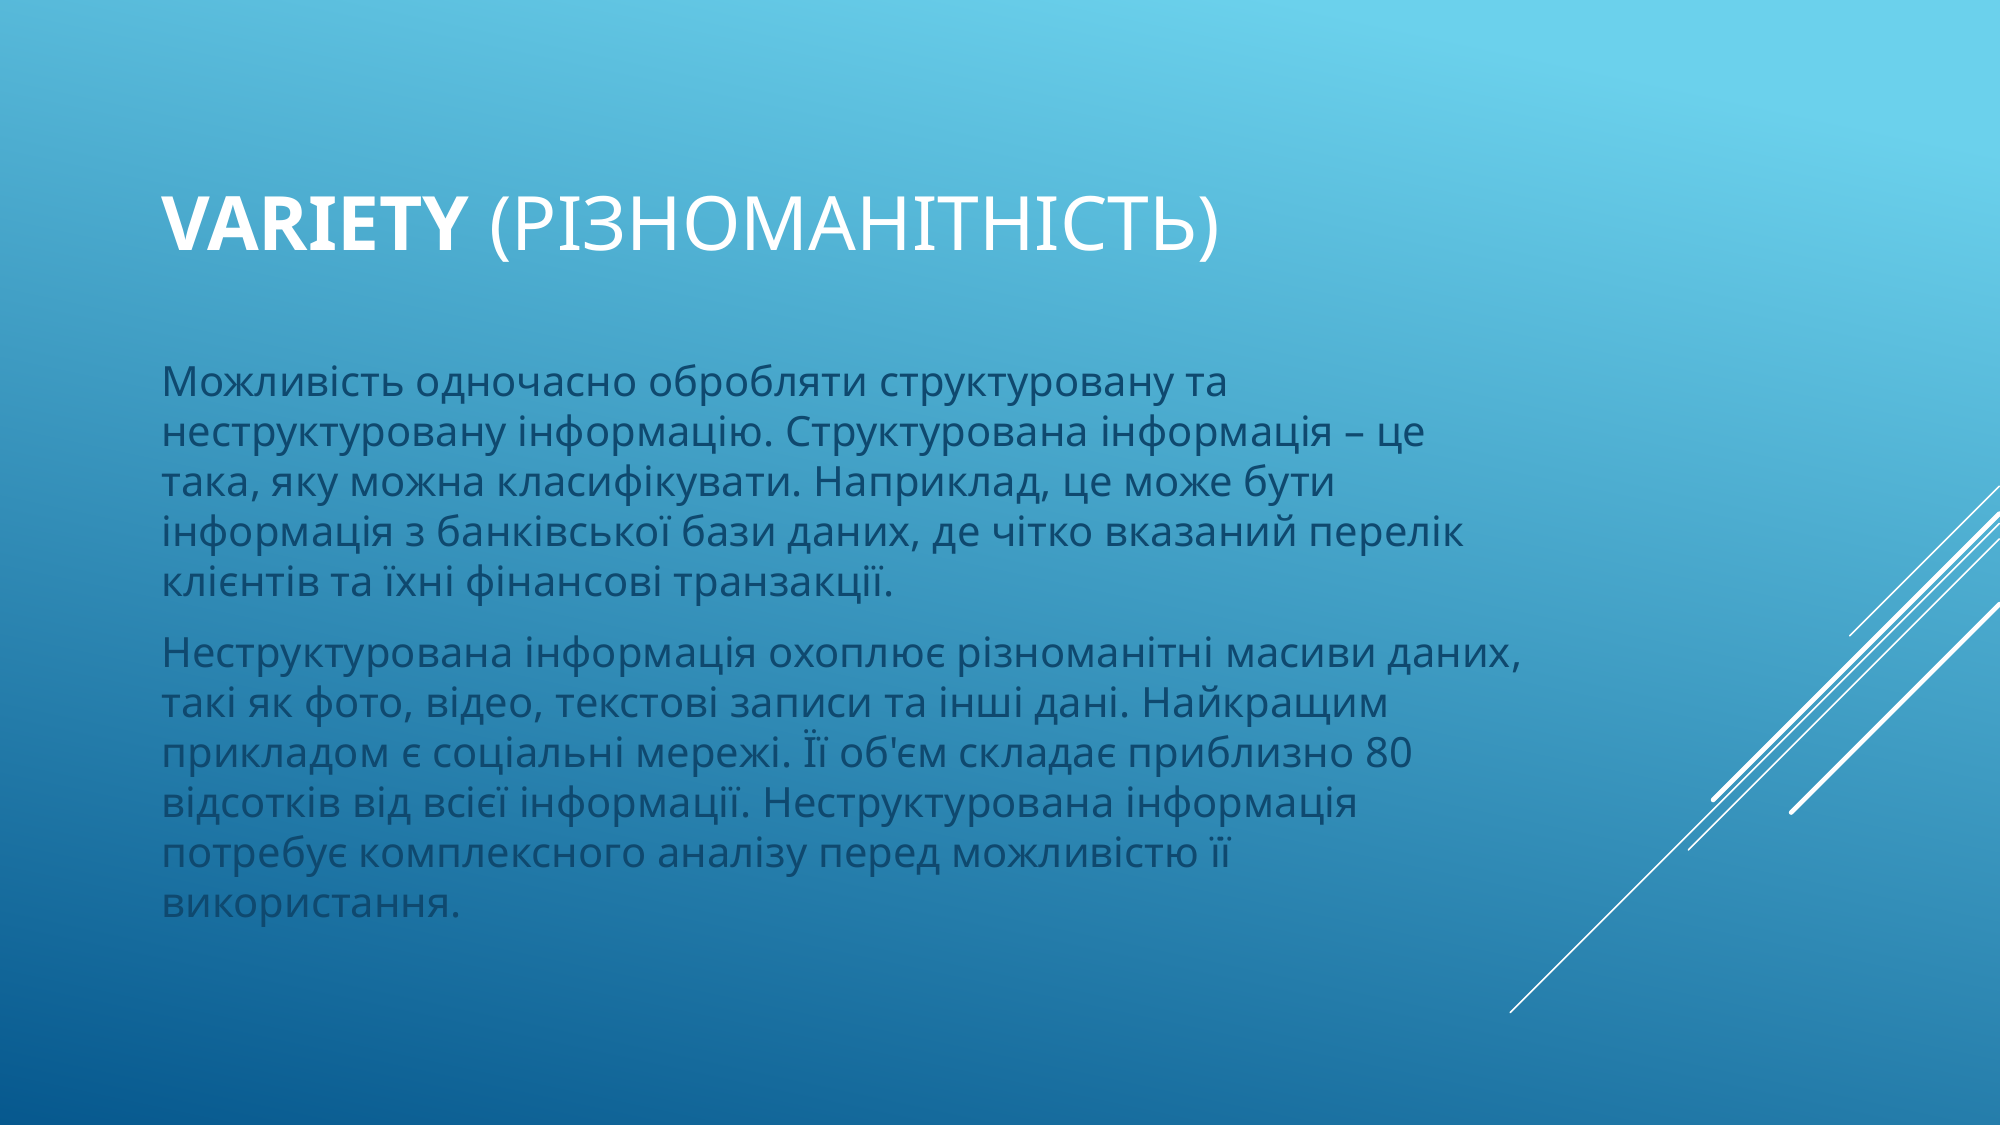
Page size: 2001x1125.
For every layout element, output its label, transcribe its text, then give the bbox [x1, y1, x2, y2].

title Variety (різноманітність) [146, 96, 1547, 343]
list Можливість одночасно обробляти структуровану та неструктуровану інформацію. Структурована інформація – це така, яку можна класифікувати. Наприклад, це може бути інформація з банківської бази даних, де чітко вказаний перелік клієнтів та їхні фінансові транзакції. Неструктурована інформація охоплює різноманітні масиви даних, такі як фото, відео, текстові записи та інші дані. Найкращим прикладом є соціальні мережі. Її об'єм складає приблизно 80 відсотків від всієї інформації. Неструктурована інформація потребує комплексного аналізу перед можливістю її використання. [146, 343, 1547, 937]
